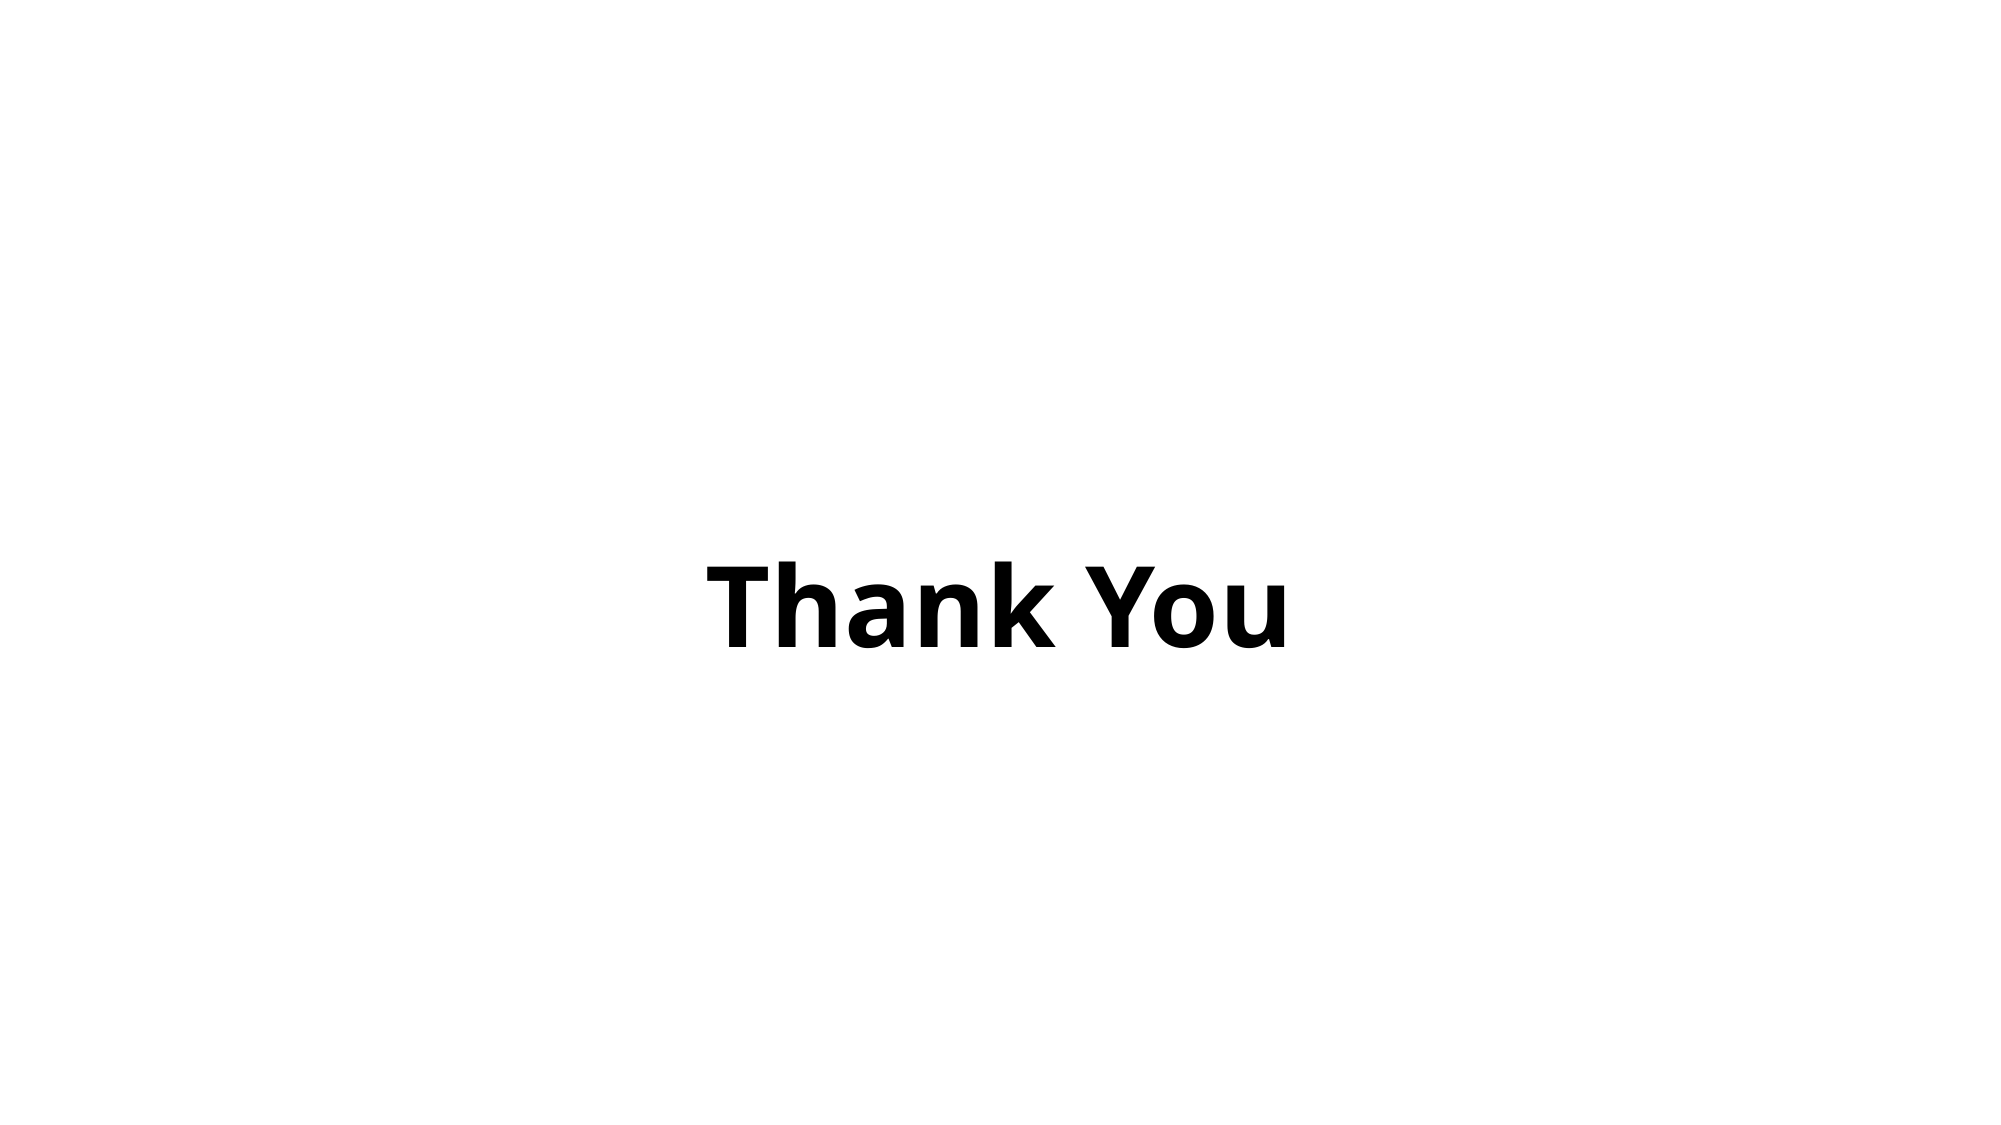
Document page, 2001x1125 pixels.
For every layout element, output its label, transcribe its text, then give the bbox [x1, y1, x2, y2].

title Thank You [137, 502, 1863, 721]
